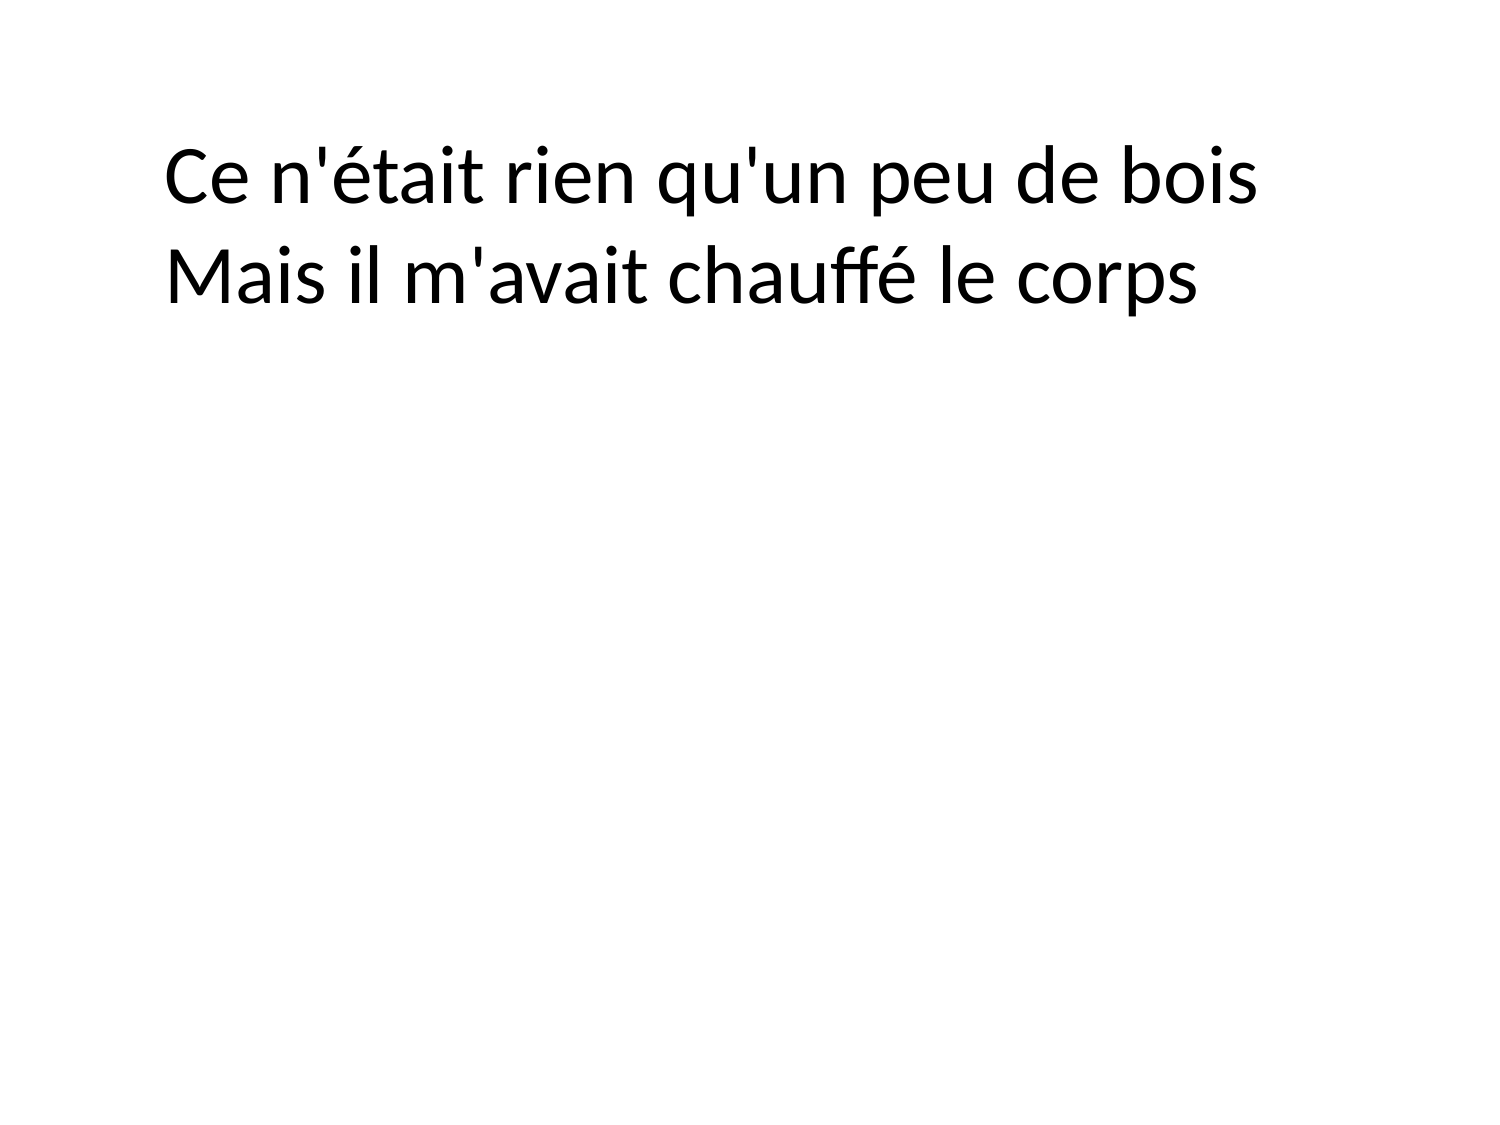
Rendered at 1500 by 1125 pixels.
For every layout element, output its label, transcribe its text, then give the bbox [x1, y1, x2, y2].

text_box Ce n'était rien qu'un peu de bois Mais il m'avait chauffé le corps [149, 112, 1363, 428]
